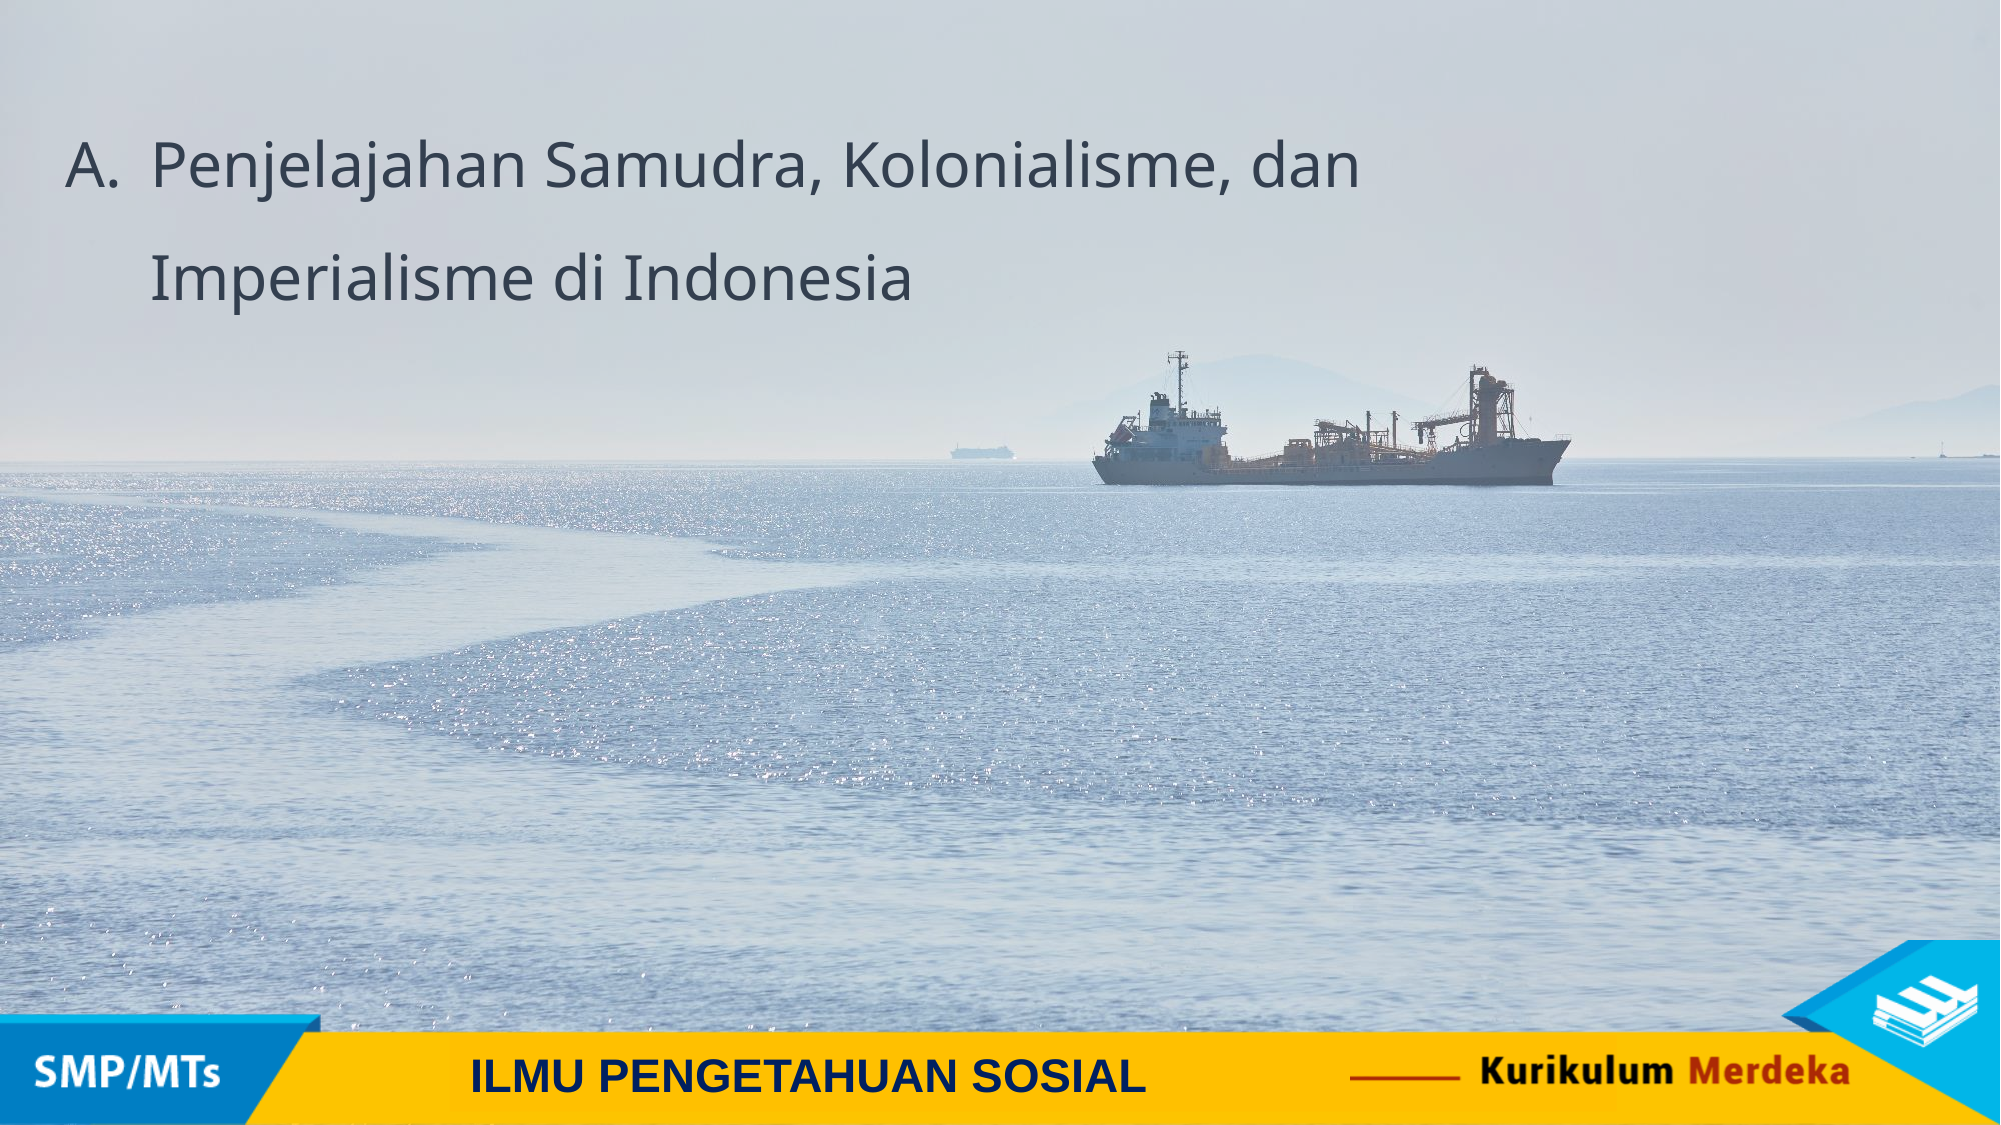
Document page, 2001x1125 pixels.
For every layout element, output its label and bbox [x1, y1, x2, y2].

picture [0, 0, 2000, 940]
text_box [0, 940, 2000, 1125]
